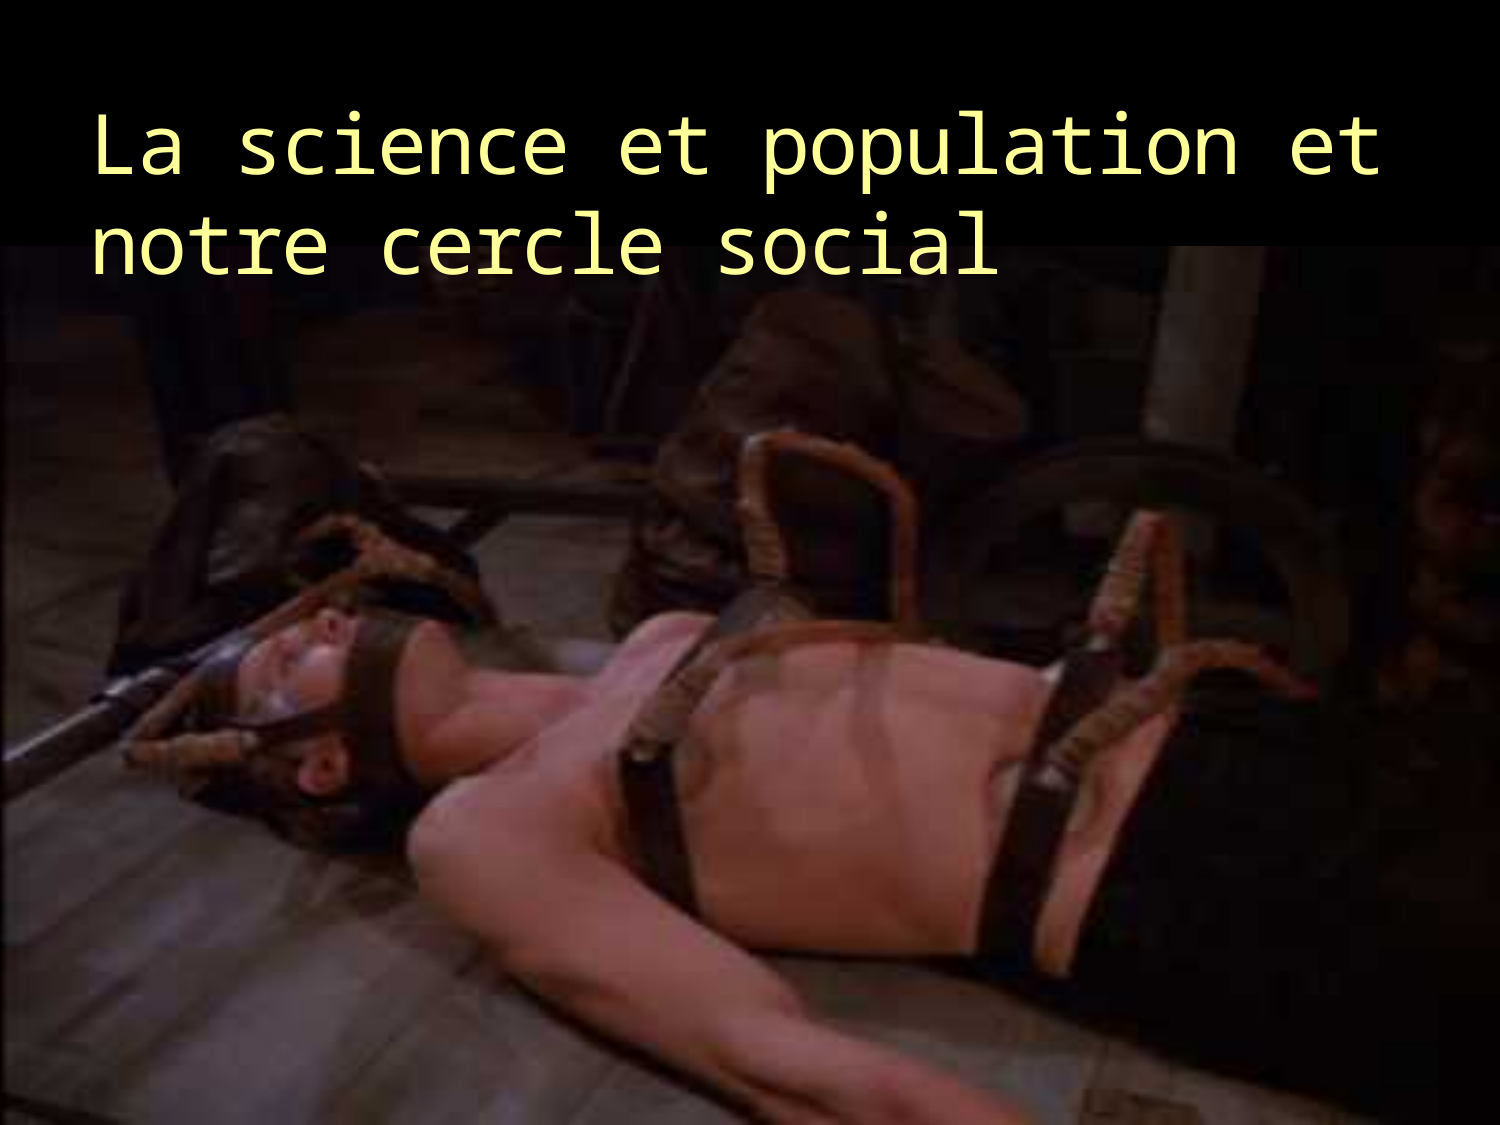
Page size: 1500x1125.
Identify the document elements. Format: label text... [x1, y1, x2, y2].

title La science et population et notre cercle social [75, 83, 1425, 236]
picture [0, 245, 1500, 1125]
